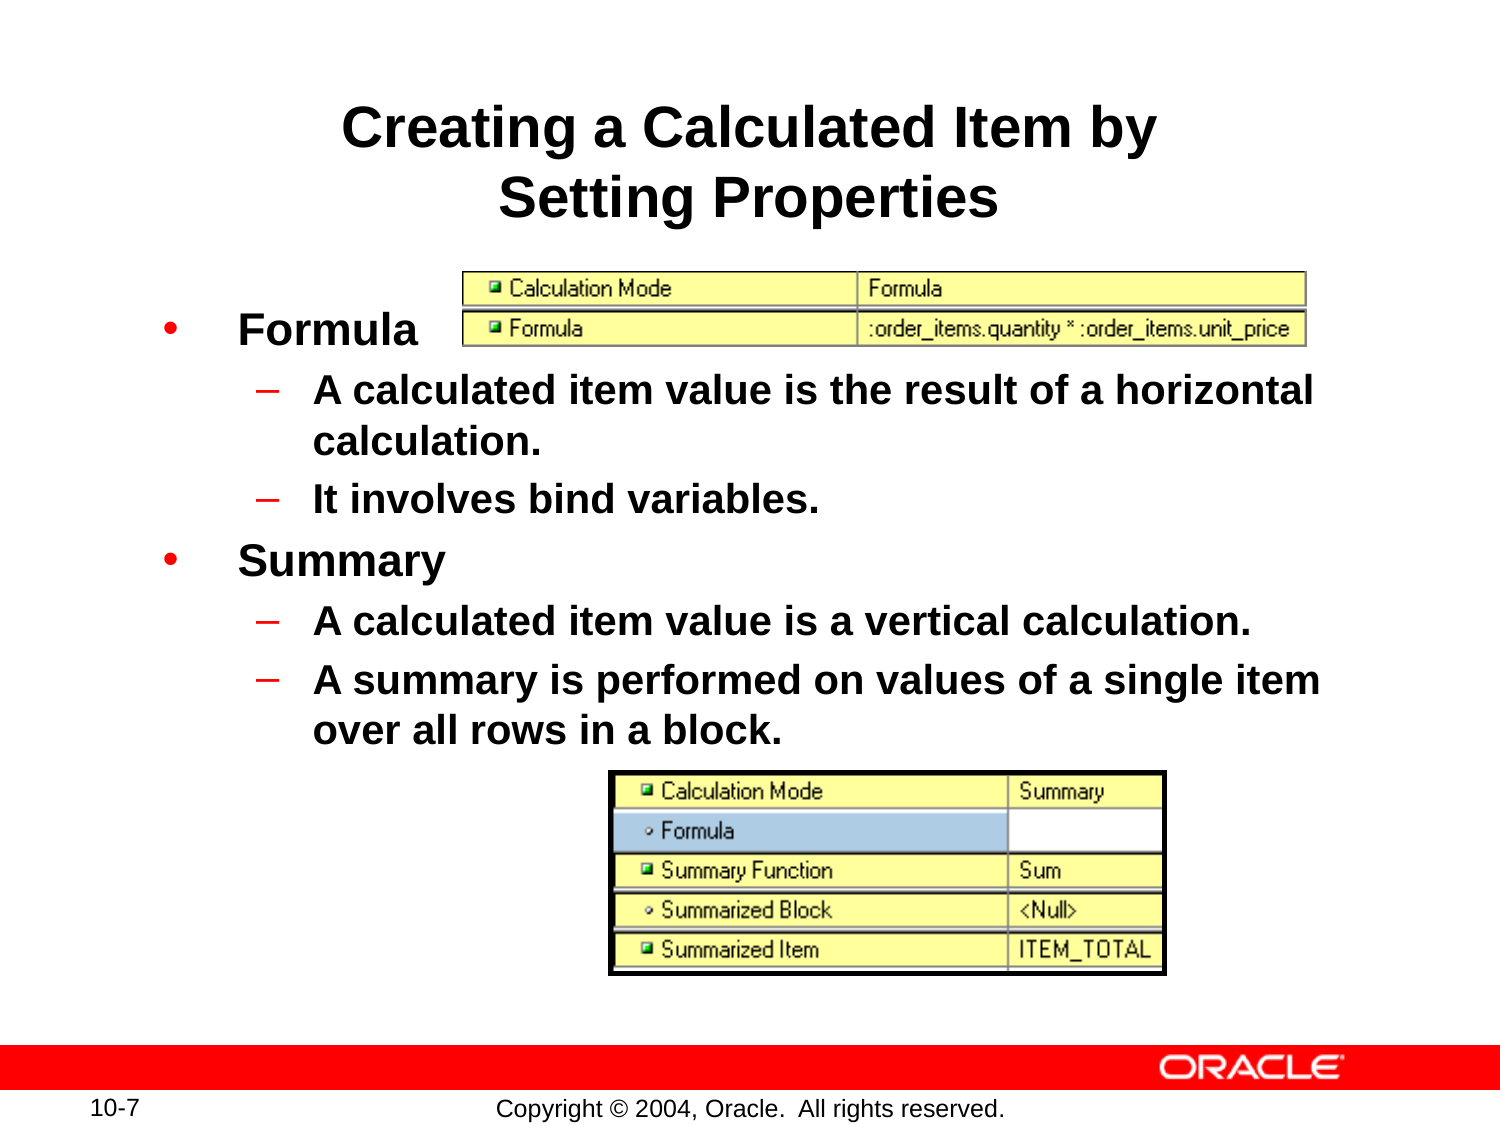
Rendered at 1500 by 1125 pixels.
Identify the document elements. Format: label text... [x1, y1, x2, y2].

list Formula A calculated item value is the result of a horizontal calculation. It involves bind variables. Summary A calculated item value is a vertical calculation. A summary is performed on values of a single item over all rows in a block. [141, 297, 1351, 763]
picture [612, 774, 1163, 972]
picture [462, 271, 1307, 348]
title Creating a Calculated Item by Setting Properties [149, 87, 1351, 232]
